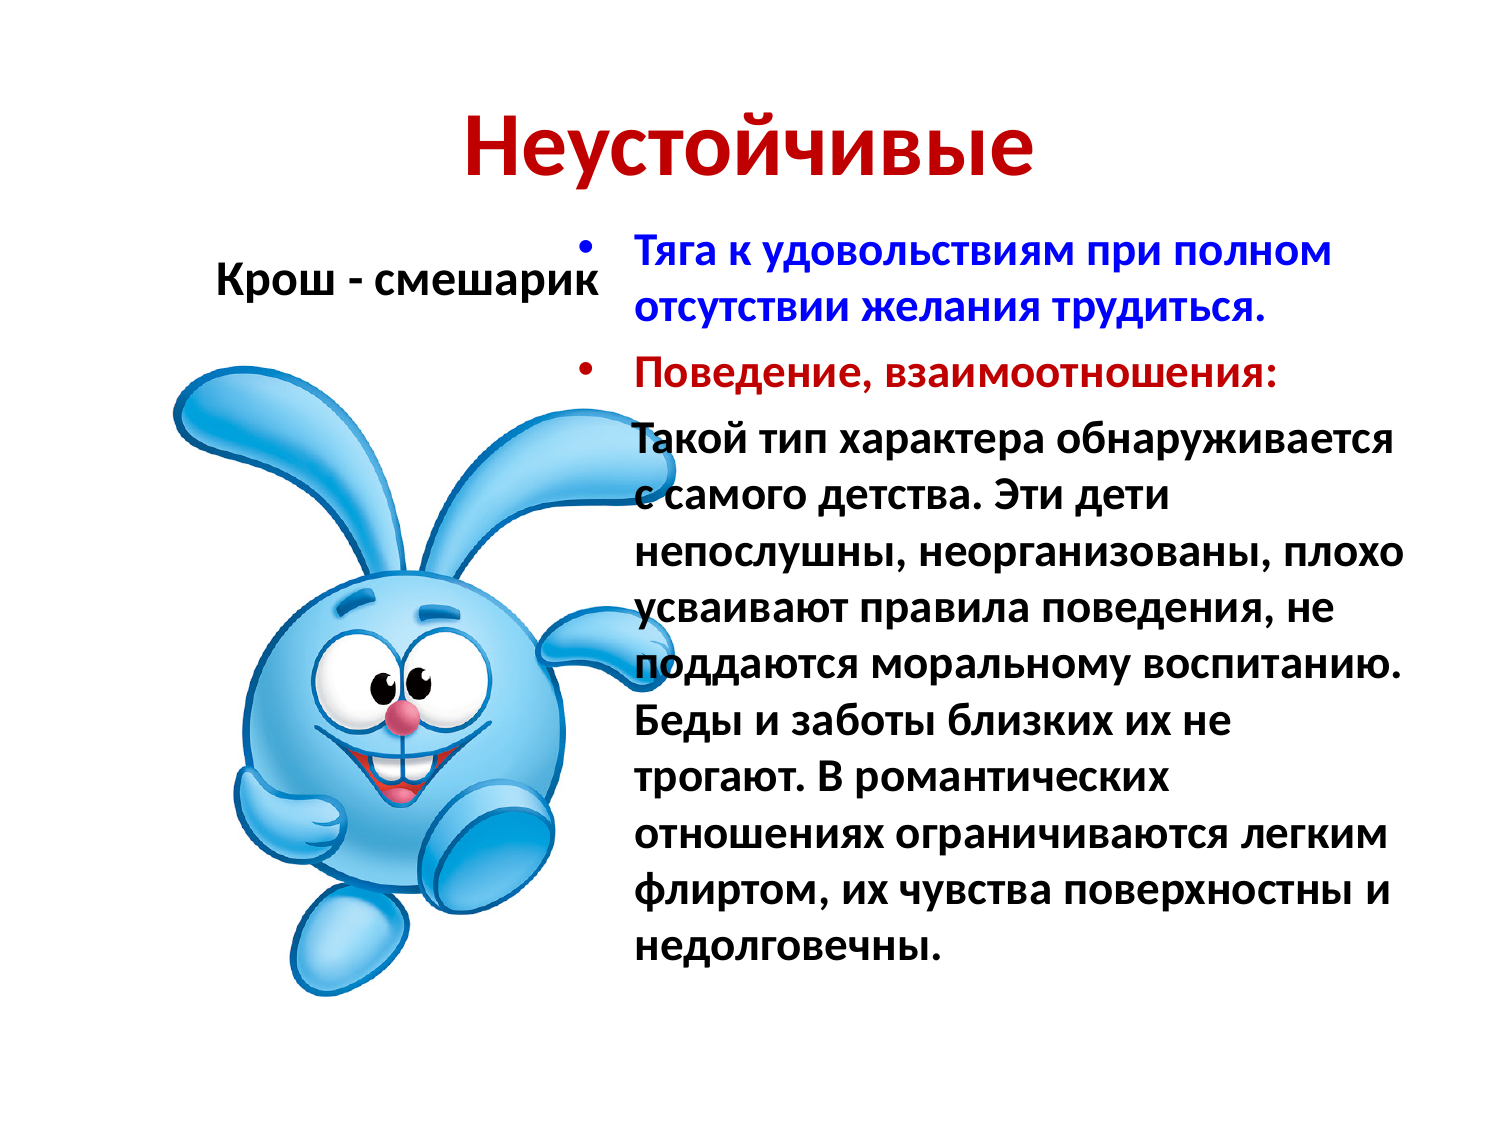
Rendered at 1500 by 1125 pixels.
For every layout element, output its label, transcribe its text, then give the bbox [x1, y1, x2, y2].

list Крош - смешарик [76, 208, 740, 313]
list Тяга к удовольствиям при полном отсутствии желания трудиться. Поведение, взаимоотношения: Такой тип характера обнаруживается с самого детства. Эти дети непослушны, неорганизованы, плохо усваивают правила поведения, не поддаются моральному воспитанию. Беды и заботы близких их не трогают. В романтических отношениях ограничиваются легким флиртом, их чувства поверхностны и недолговечны. [562, 210, 1425, 1005]
title Неустойчивые [75, 45, 1425, 233]
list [81, 356, 731, 1006]
